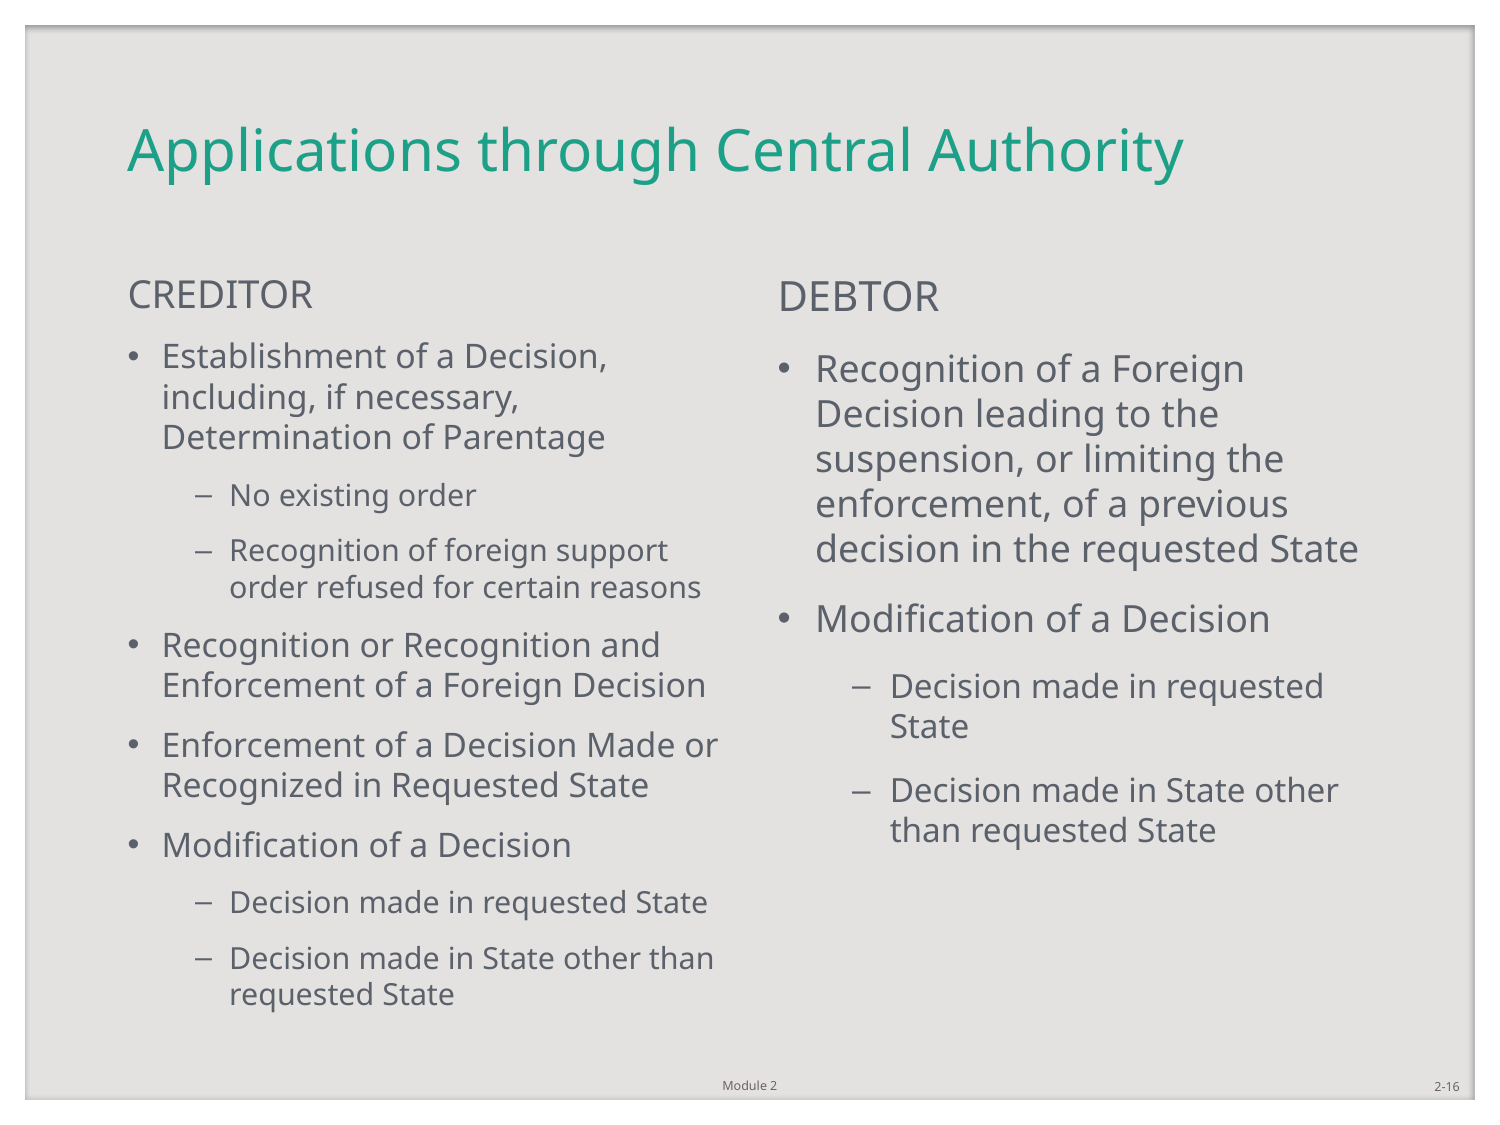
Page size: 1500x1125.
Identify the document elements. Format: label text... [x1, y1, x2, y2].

footer Module 2 [512, 1071, 988, 1102]
list DEBTOR Recognition of a Foreign Decision leading to the suspension, or limiting the enforcement, of a previous decision in the requested State Modification of a Decision Decision made in requested State Decision made in State other than requested State [762, 262, 1388, 1013]
slide_number 2-16 [1125, 1071, 1475, 1102]
title Applications through Central Authority [112, 104, 1388, 191]
list CREDITOR Establishment of a Decision, including, if necessary, Determination of Parentage No existing order Recognition of foreign support order refused for certain reasons Recognition or Recognition and Enforcement of a Foreign Decision Enforcement of a Decision Made or Recognized in Requested State Modification of a Decision Decision made in requested State Decision made in State other than requested State [112, 262, 738, 1038]
